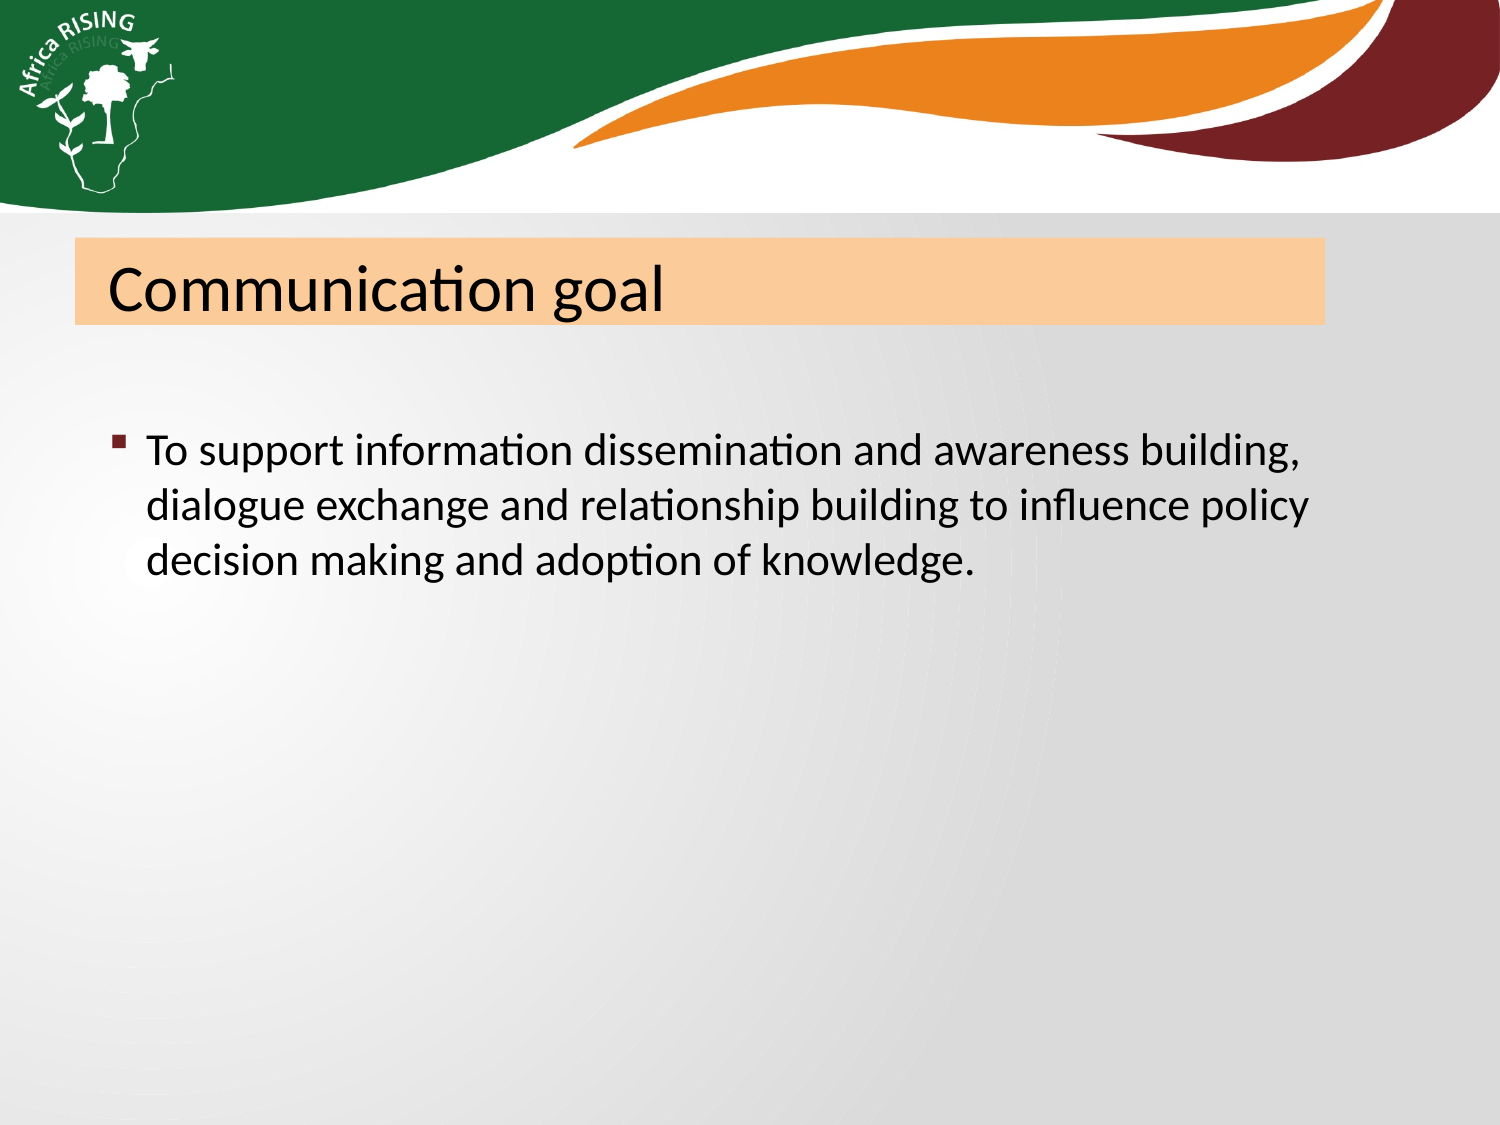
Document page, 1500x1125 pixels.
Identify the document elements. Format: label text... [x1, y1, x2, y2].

picture [0, 0, 1500, 213]
list To support information dissemination and awareness building, dialogue exchange and relationship building to influence policy decision making and adoption of knowledge. [75, 412, 1350, 1075]
list Communication goal [75, 237, 1325, 325]
